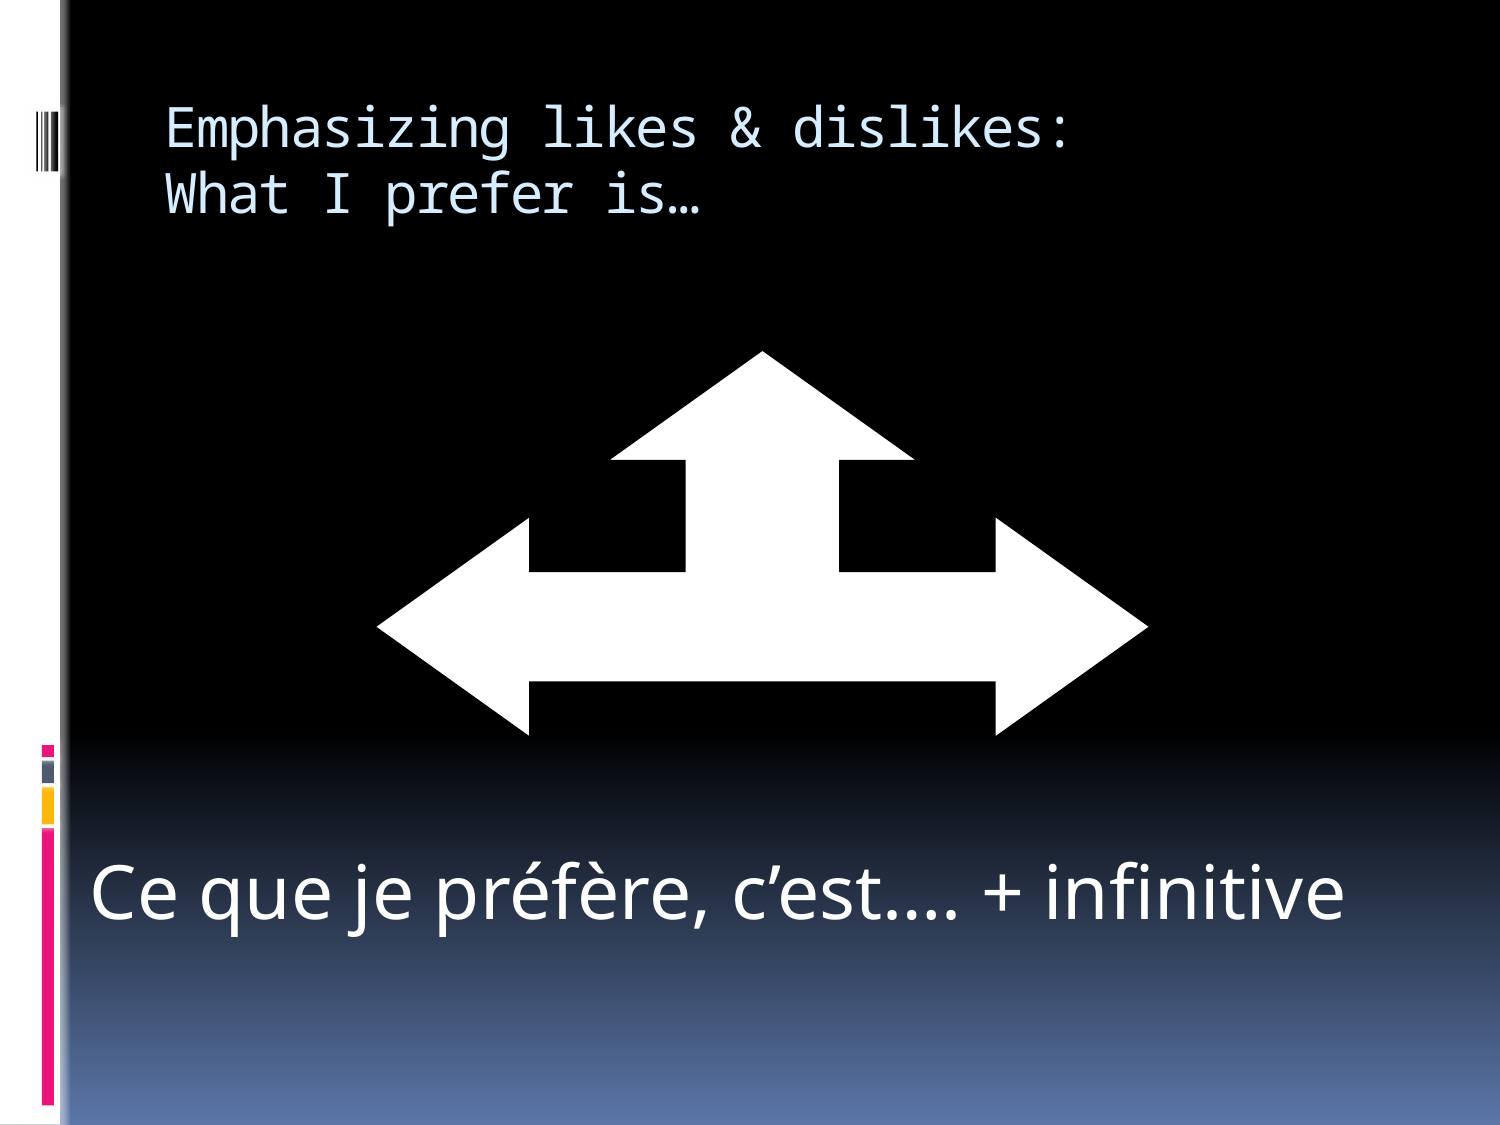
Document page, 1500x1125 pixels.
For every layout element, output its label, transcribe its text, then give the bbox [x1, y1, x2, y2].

text_box Ce que je préfère, c’est…. + infinitive [75, 837, 1375, 943]
text_box [375, 349, 1150, 738]
title Emphasizing likes & dislikes: What I prefer is… [150, 83, 1425, 234]
